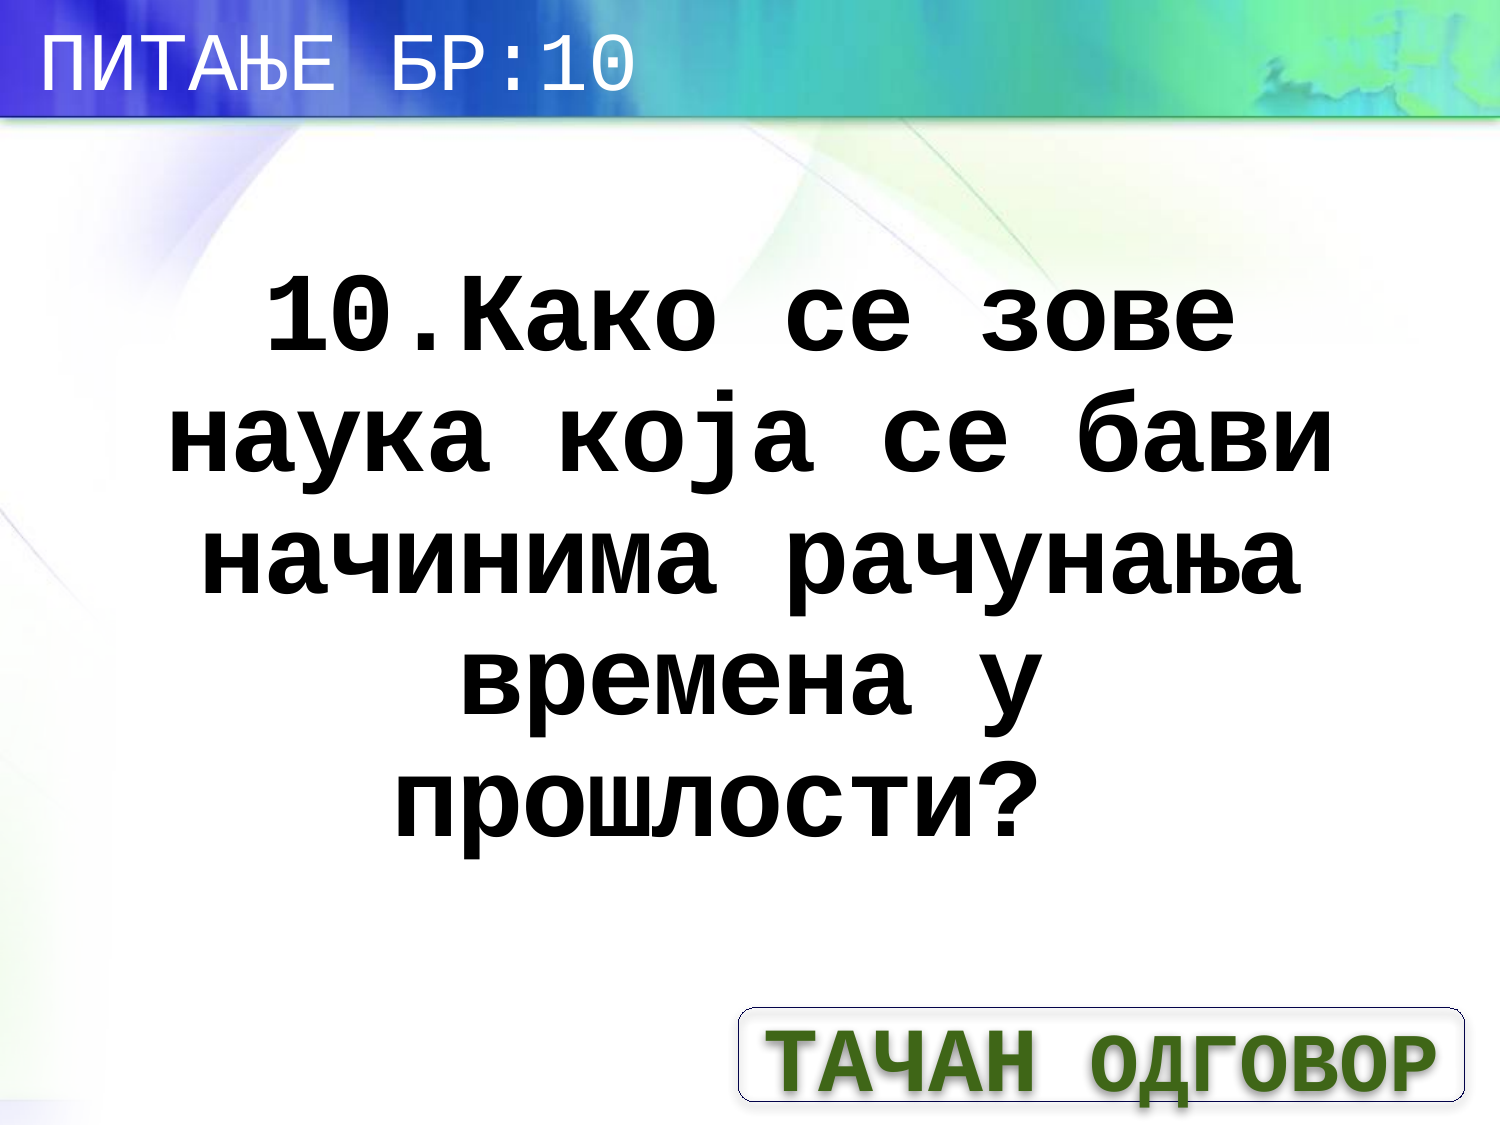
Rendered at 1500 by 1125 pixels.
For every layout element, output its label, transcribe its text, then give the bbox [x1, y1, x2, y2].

title 10.Како се зове наука која се бави начинима рачунања времена у прошлости? [105, 152, 1395, 961]
text_box ПИТАЊЕ БР:10 [23, 0, 692, 115]
picture [0, 0, 1500, 1125]
text_box ТАЧАН ОДГОВОР [738, 1007, 1465, 1102]
